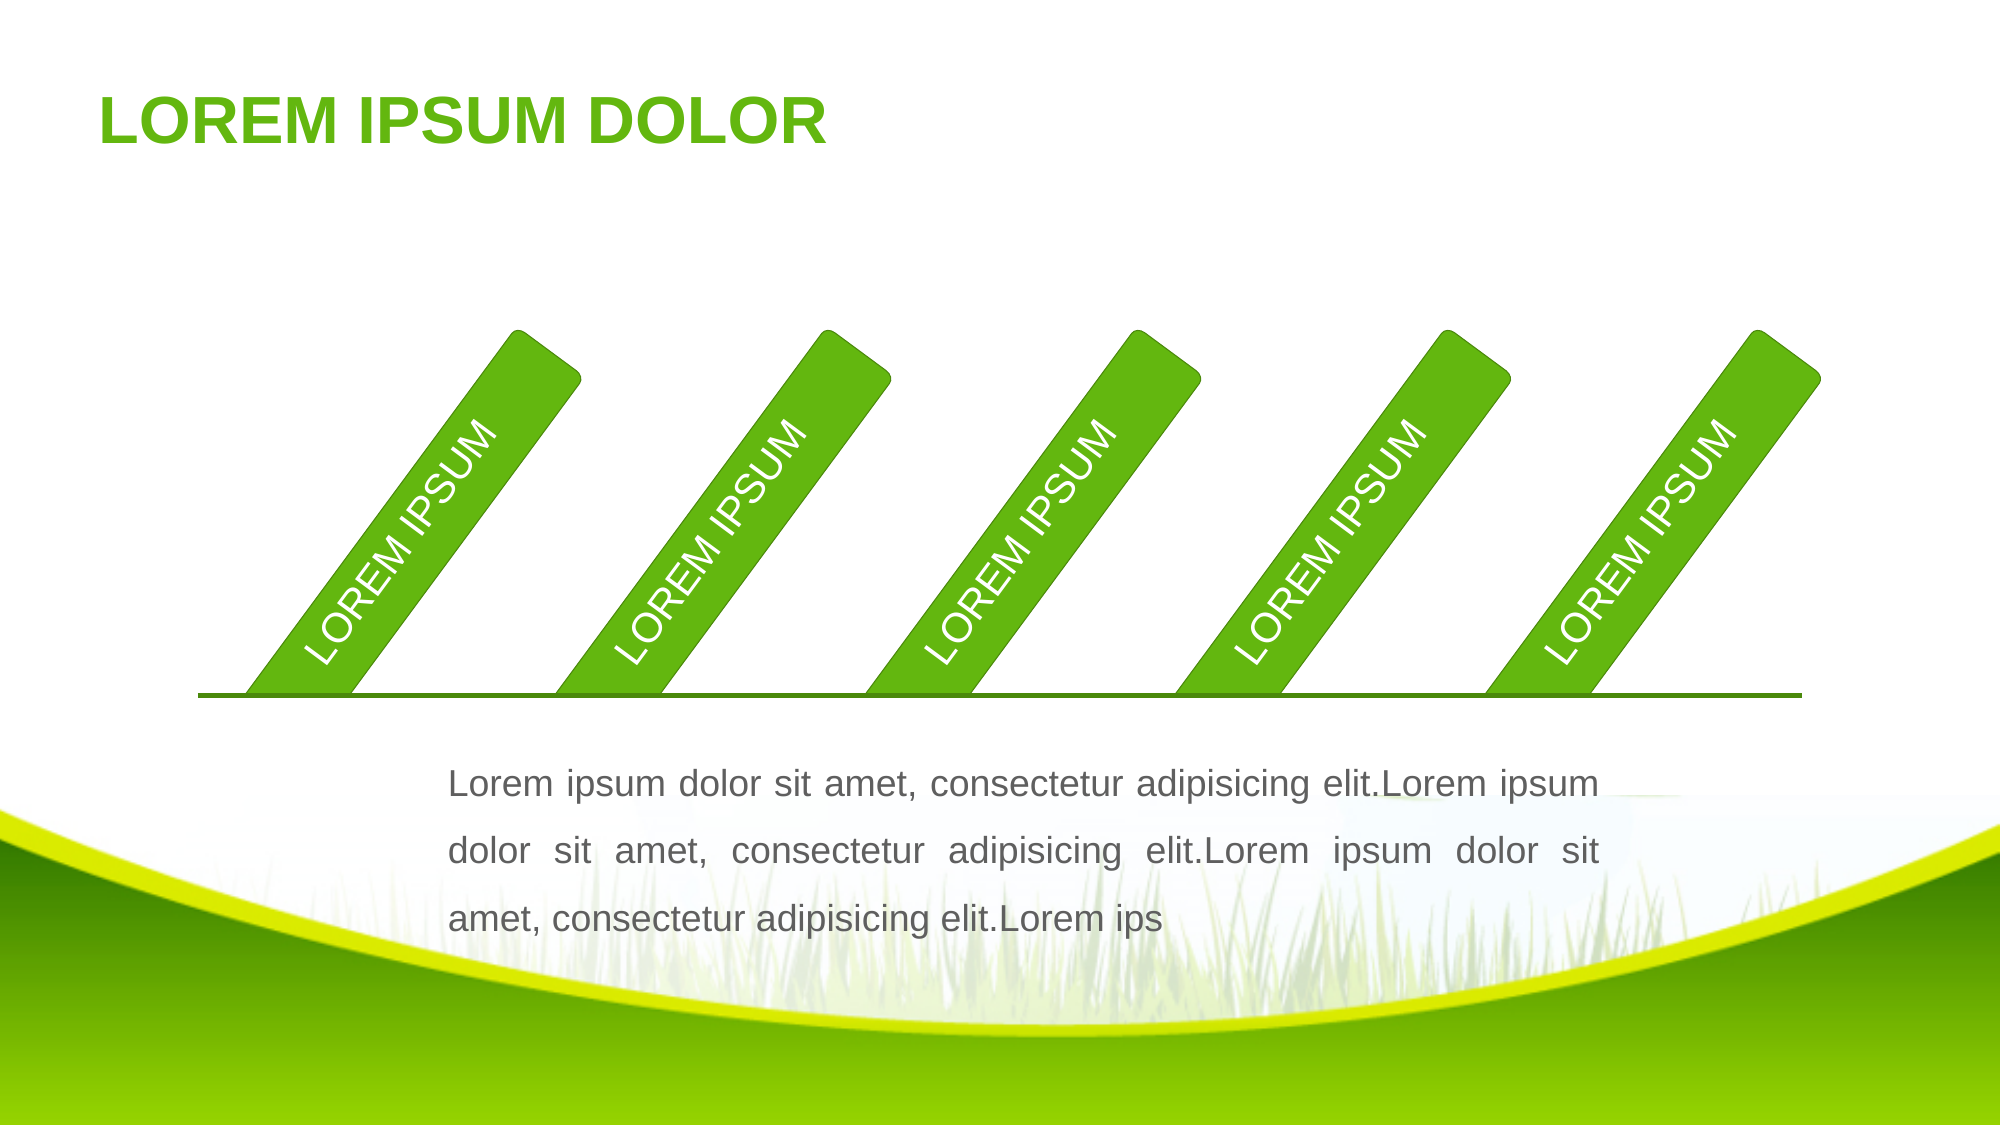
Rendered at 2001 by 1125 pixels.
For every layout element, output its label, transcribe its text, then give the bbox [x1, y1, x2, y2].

text_box LOREM IPSUM DOLOR [83, 51, 1269, 166]
text_box Lorem ipsum dolor sit amet, consectetur adipisicing elit.Lorem ipsum dolor sit amet, consectetur adipisicing elit.Lorem ipsum dolor sit amet, consectetur adipisicing elit.Lorem ips [433, 729, 1615, 1022]
picture [0, 795, 2000, 1125]
text_box LOREM IPSUM [864, 329, 1202, 693]
text_box LOREM IPSUM [555, 329, 892, 693]
text_box LOREM IPSUM [1484, 329, 1822, 693]
text_box LOREM IPSUM [245, 329, 582, 693]
text_box LOREM IPSUM [1174, 329, 1512, 693]
